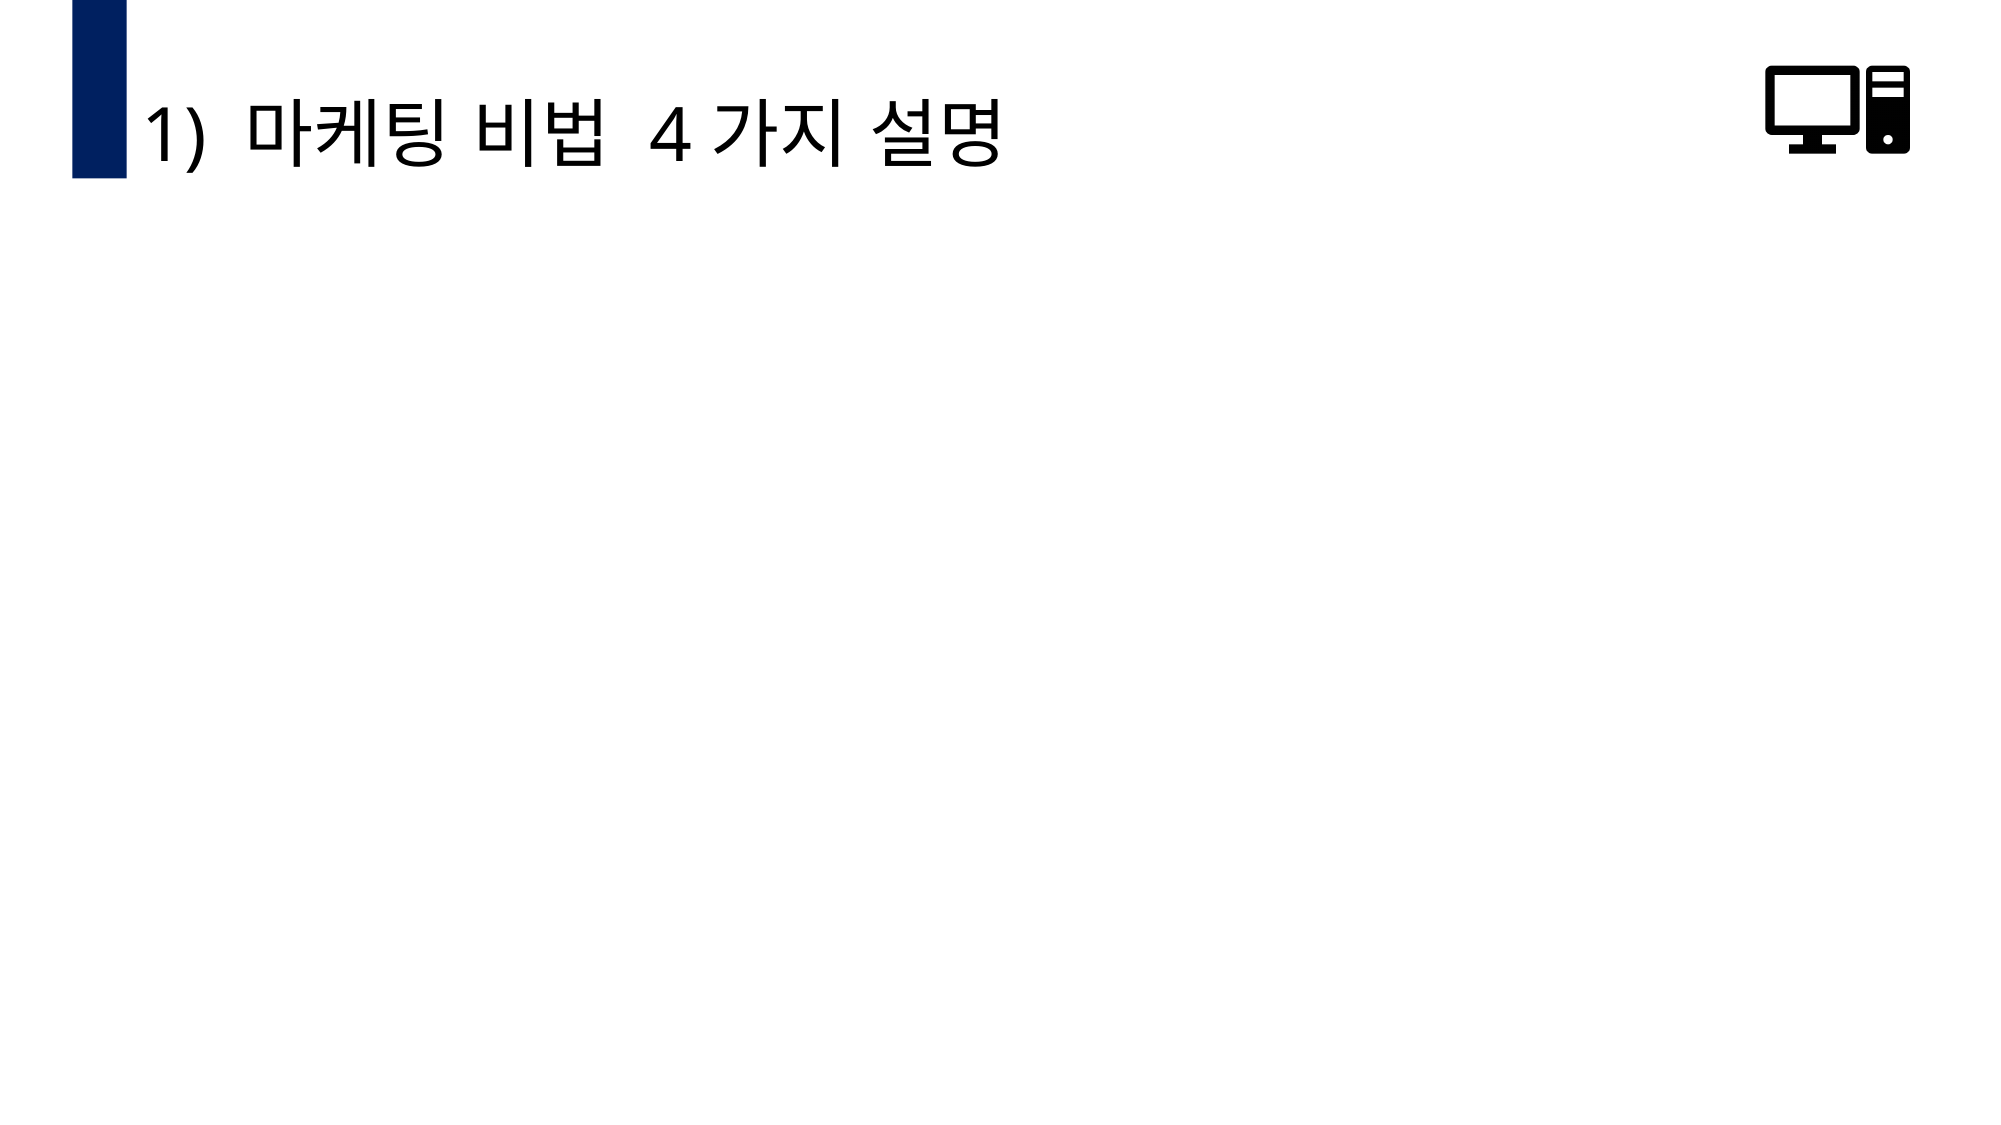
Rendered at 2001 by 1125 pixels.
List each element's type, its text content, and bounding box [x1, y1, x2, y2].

picture [1762, 34, 1913, 185]
list 1) 마케팅 비법 4가지 설명 [126, 89, 1128, 185]
